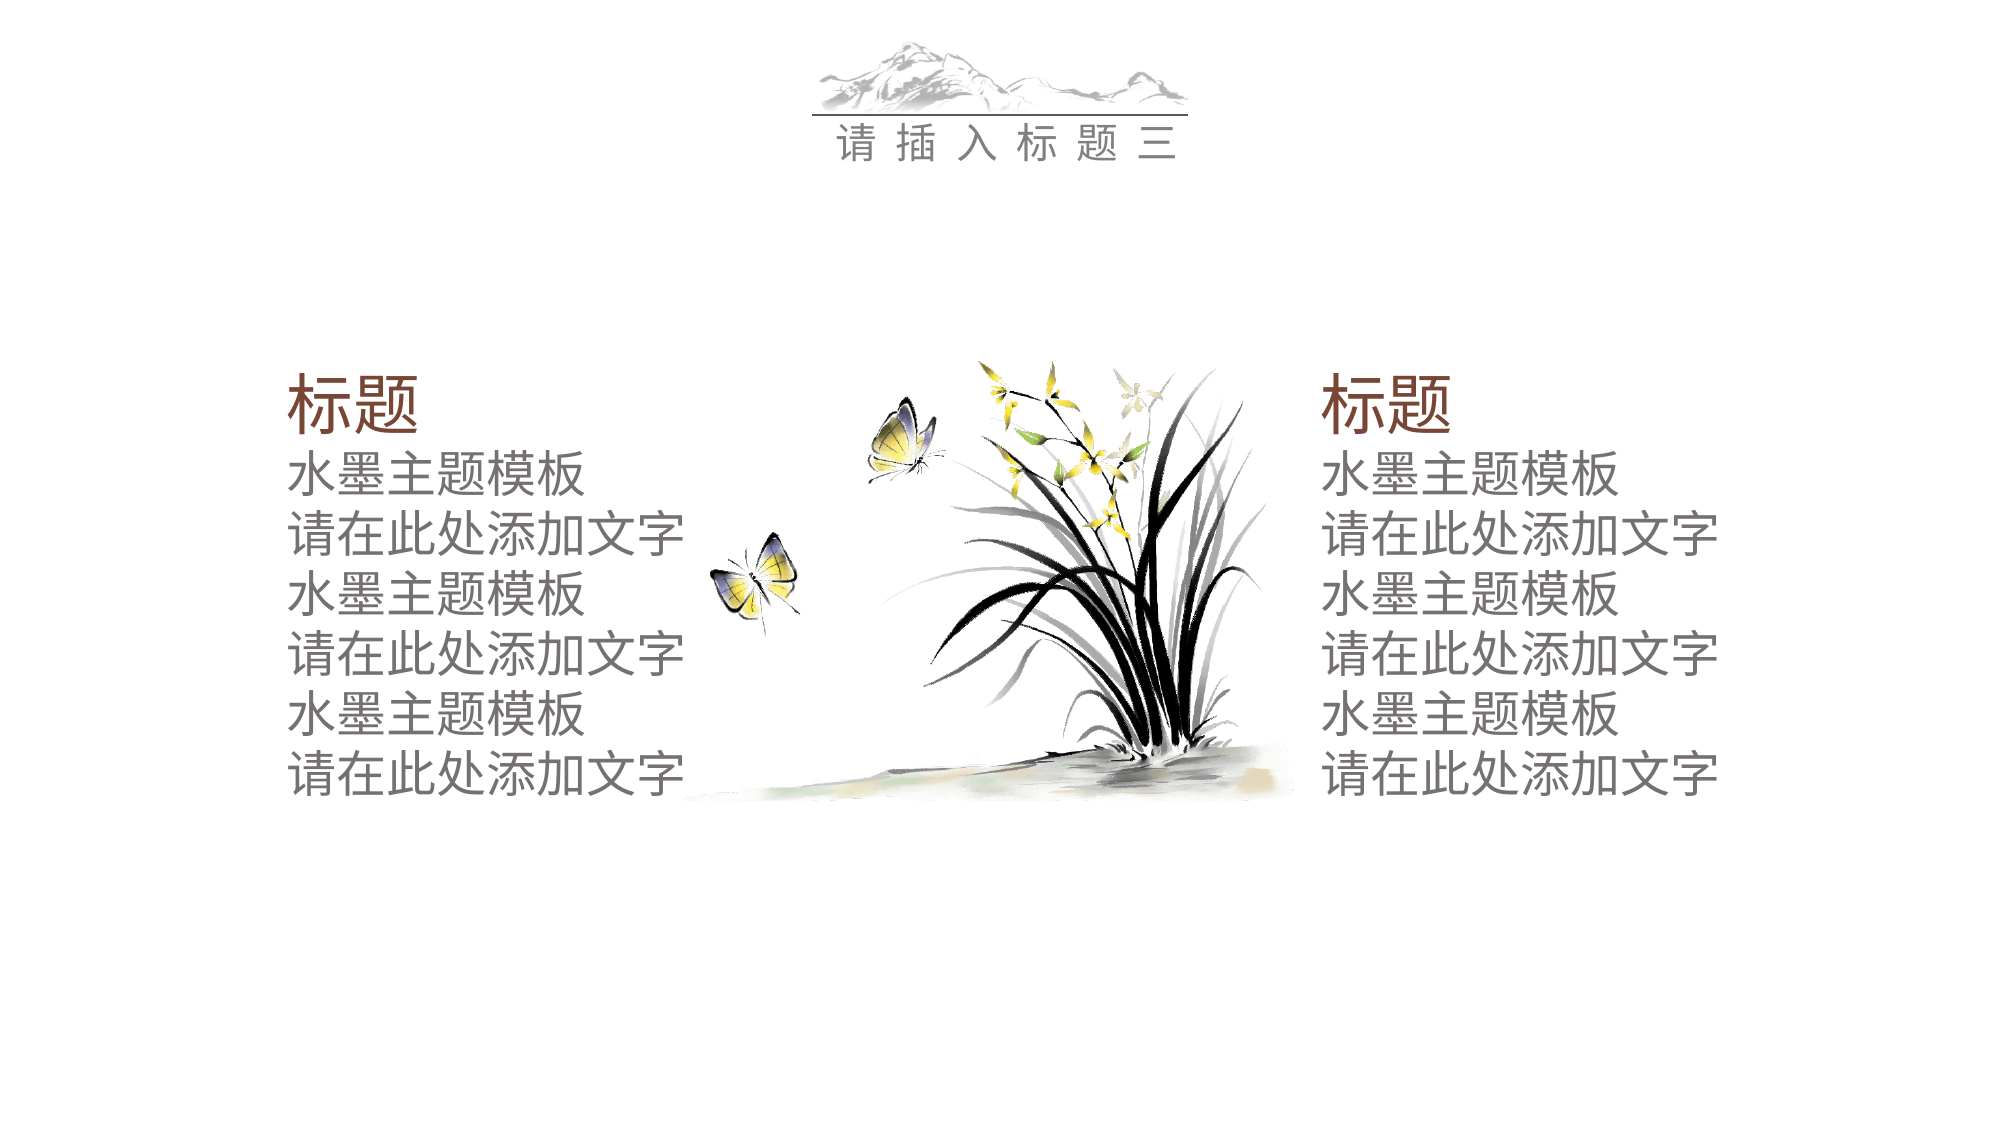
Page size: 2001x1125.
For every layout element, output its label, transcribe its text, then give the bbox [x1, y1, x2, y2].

picture [652, 336, 1294, 801]
text_box 标题 水墨主题模板 请在此处添加文字 水墨主题模板 请在此处添加文字 水墨主题模板 请在此处添加文字 [1305, 355, 1735, 811]
text_box 标题 水墨主题模板 请在此处添加文字 水墨主题模板 请在此处添加文字 水墨主题模板 请在此处添加文字 [271, 355, 702, 811]
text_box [808, 17, 1209, 175]
